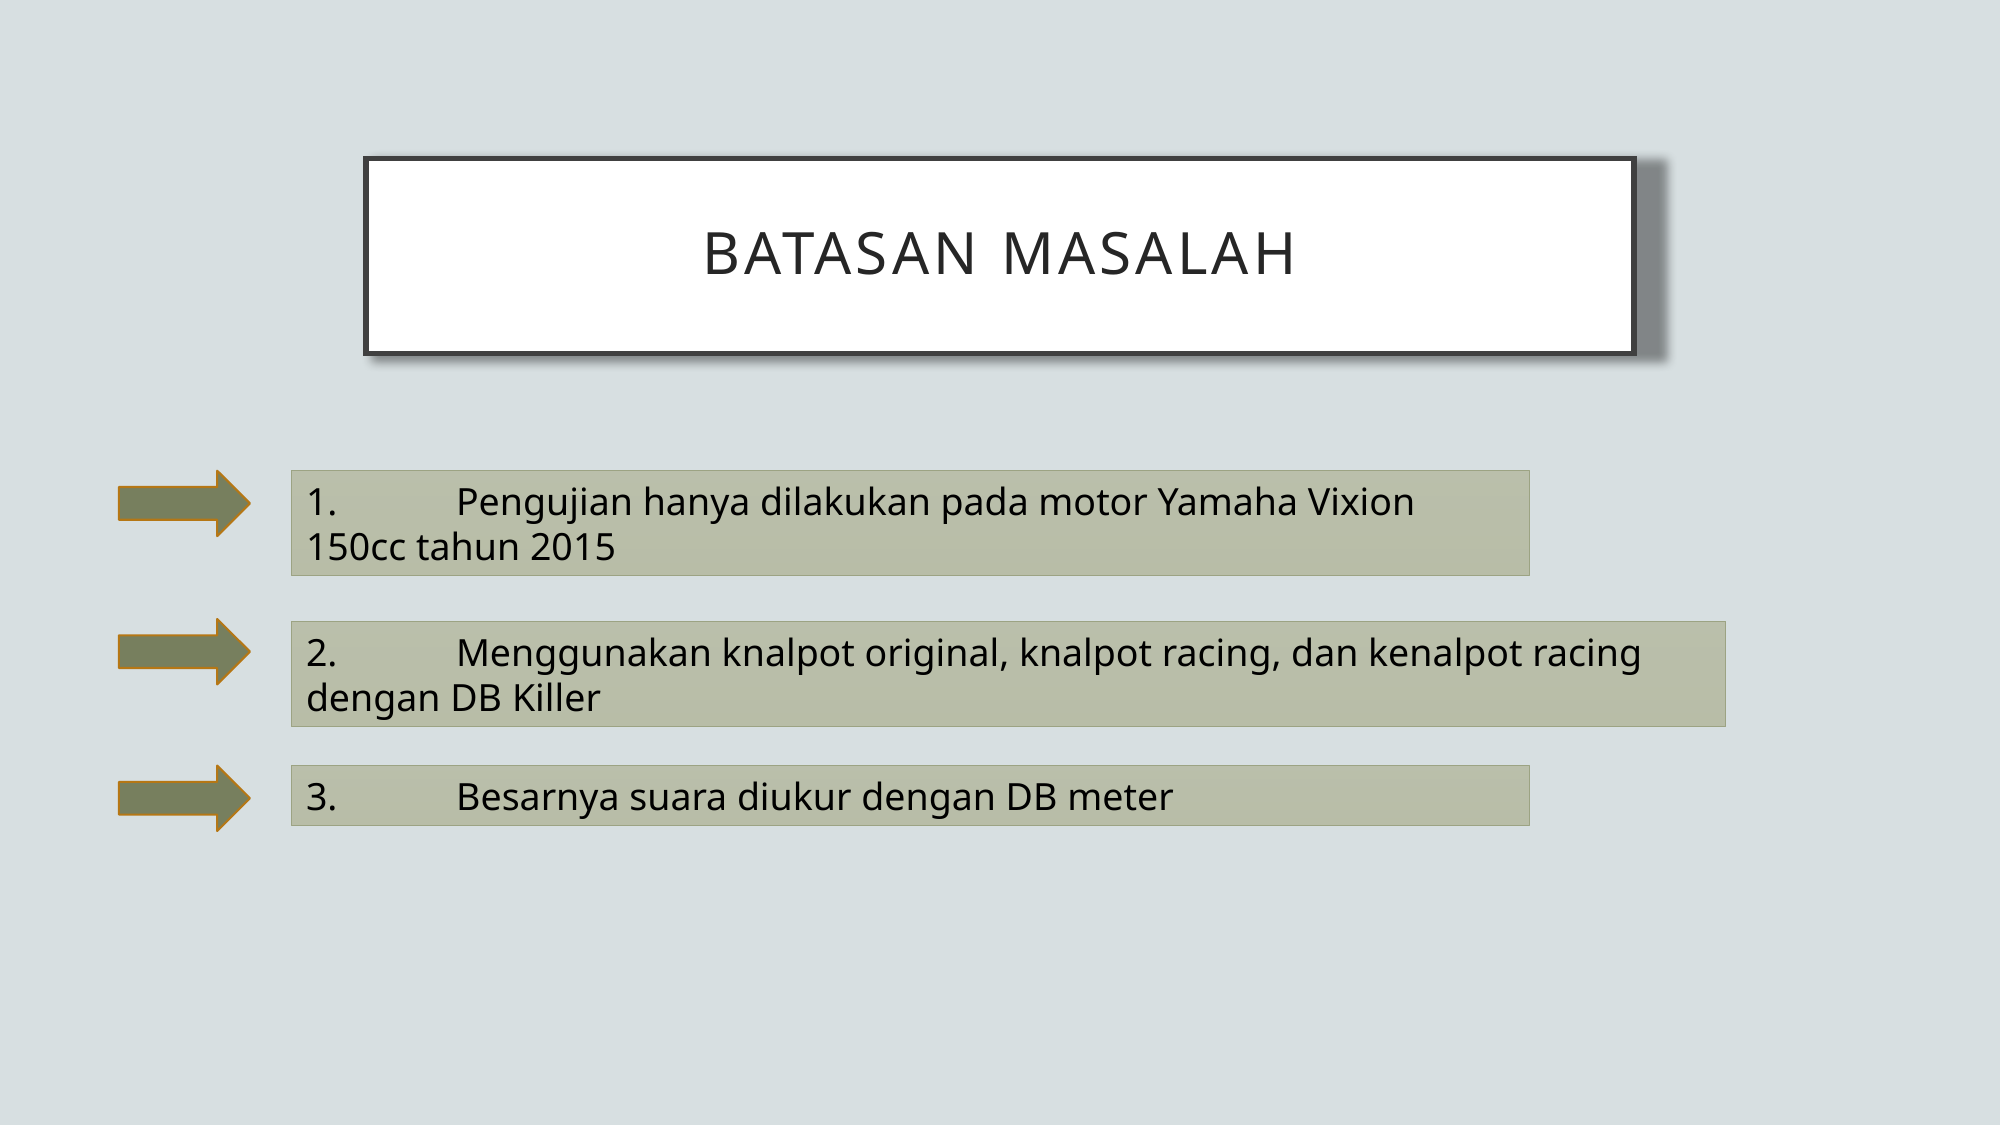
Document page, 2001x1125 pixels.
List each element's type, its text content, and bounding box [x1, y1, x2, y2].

text_box 1. Pengujian hanya dilakukan pada motor Yamaha Vixion 150cc tahun 2015 [291, 470, 1530, 576]
title Batasan Masalah [363, 156, 1637, 356]
text_box 2. Menggunakan knalpot original, knalpot racing, dan kenalpot racing dengan DB Killer [291, 621, 1726, 727]
text_box [117, 618, 251, 686]
text_box [117, 764, 251, 832]
text_box [117, 469, 251, 538]
text_box 3. Besarnya suara diukur dengan DB meter [291, 765, 1530, 826]
